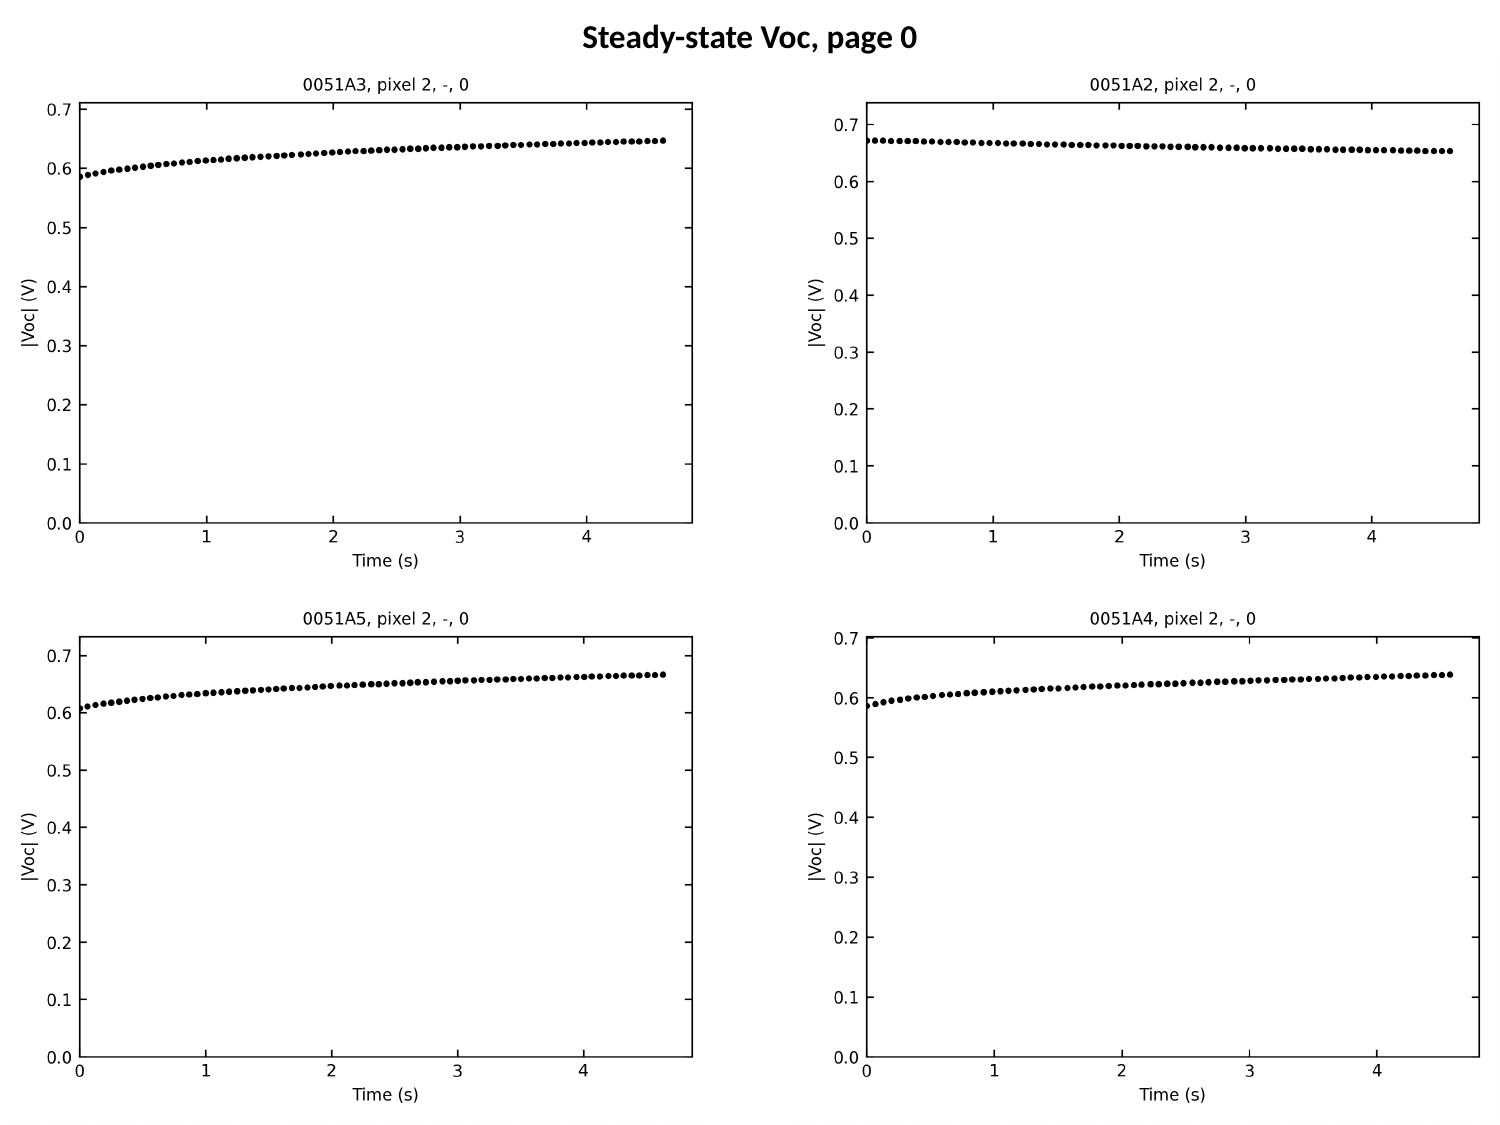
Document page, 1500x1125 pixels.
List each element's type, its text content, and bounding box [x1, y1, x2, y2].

picture [787, 56, 1500, 1125]
picture [0, 56, 713, 1125]
title Steady-state Voc, page 0 [0, 0, 1500, 75]
